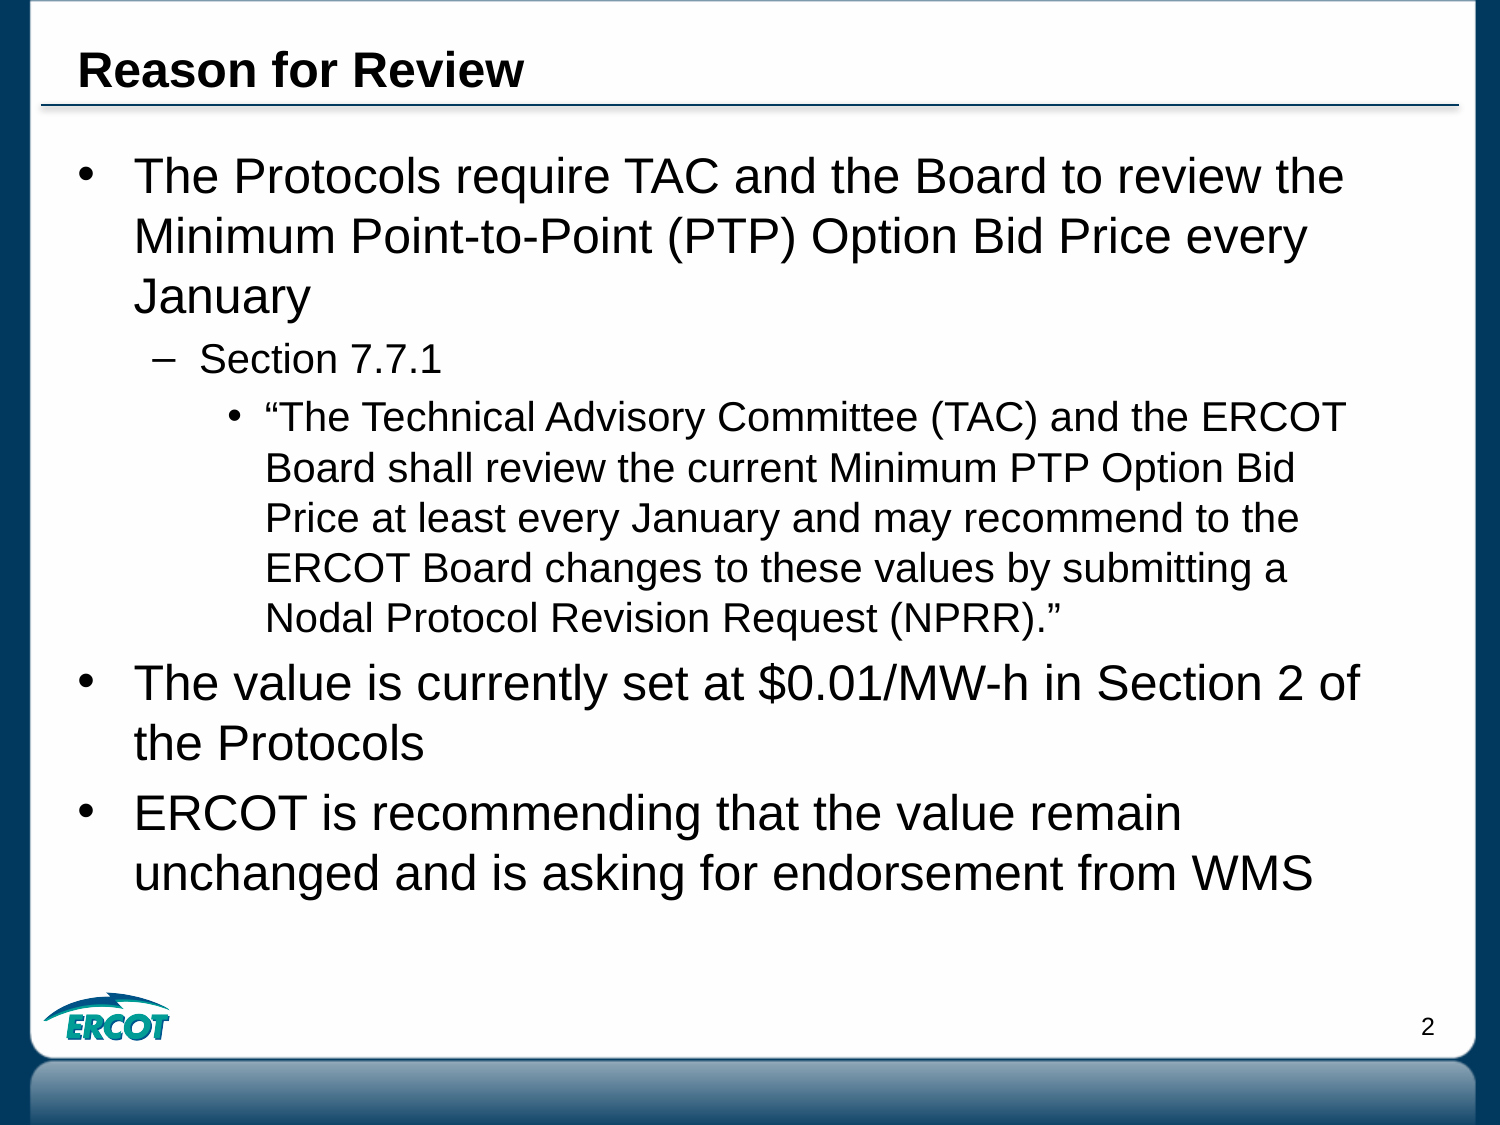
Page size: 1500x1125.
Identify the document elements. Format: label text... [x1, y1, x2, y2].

list The Protocols require TAC and the Board to review the Minimum Point-to-Point (PTP) Option Bid Price every January Section 7.7.1 “The Technical Advisory Committee (TAC) and the ERCOT Board shall review the current Minimum PTP Option Bid Price at least every January and may recommend to the ERCOT Board changes to these values by submitting a Nodal Protocol Revision Request (NPRR).” The value is currently set at $0.01/MW-h in Section 2 of the Protocols ERCOT is recommending that the value remain unchanged and is asking for endorsement from WMS [62, 135, 1413, 976]
picture [0, 0, 1500, 1125]
title Reason for Review [62, 29, 1450, 106]
